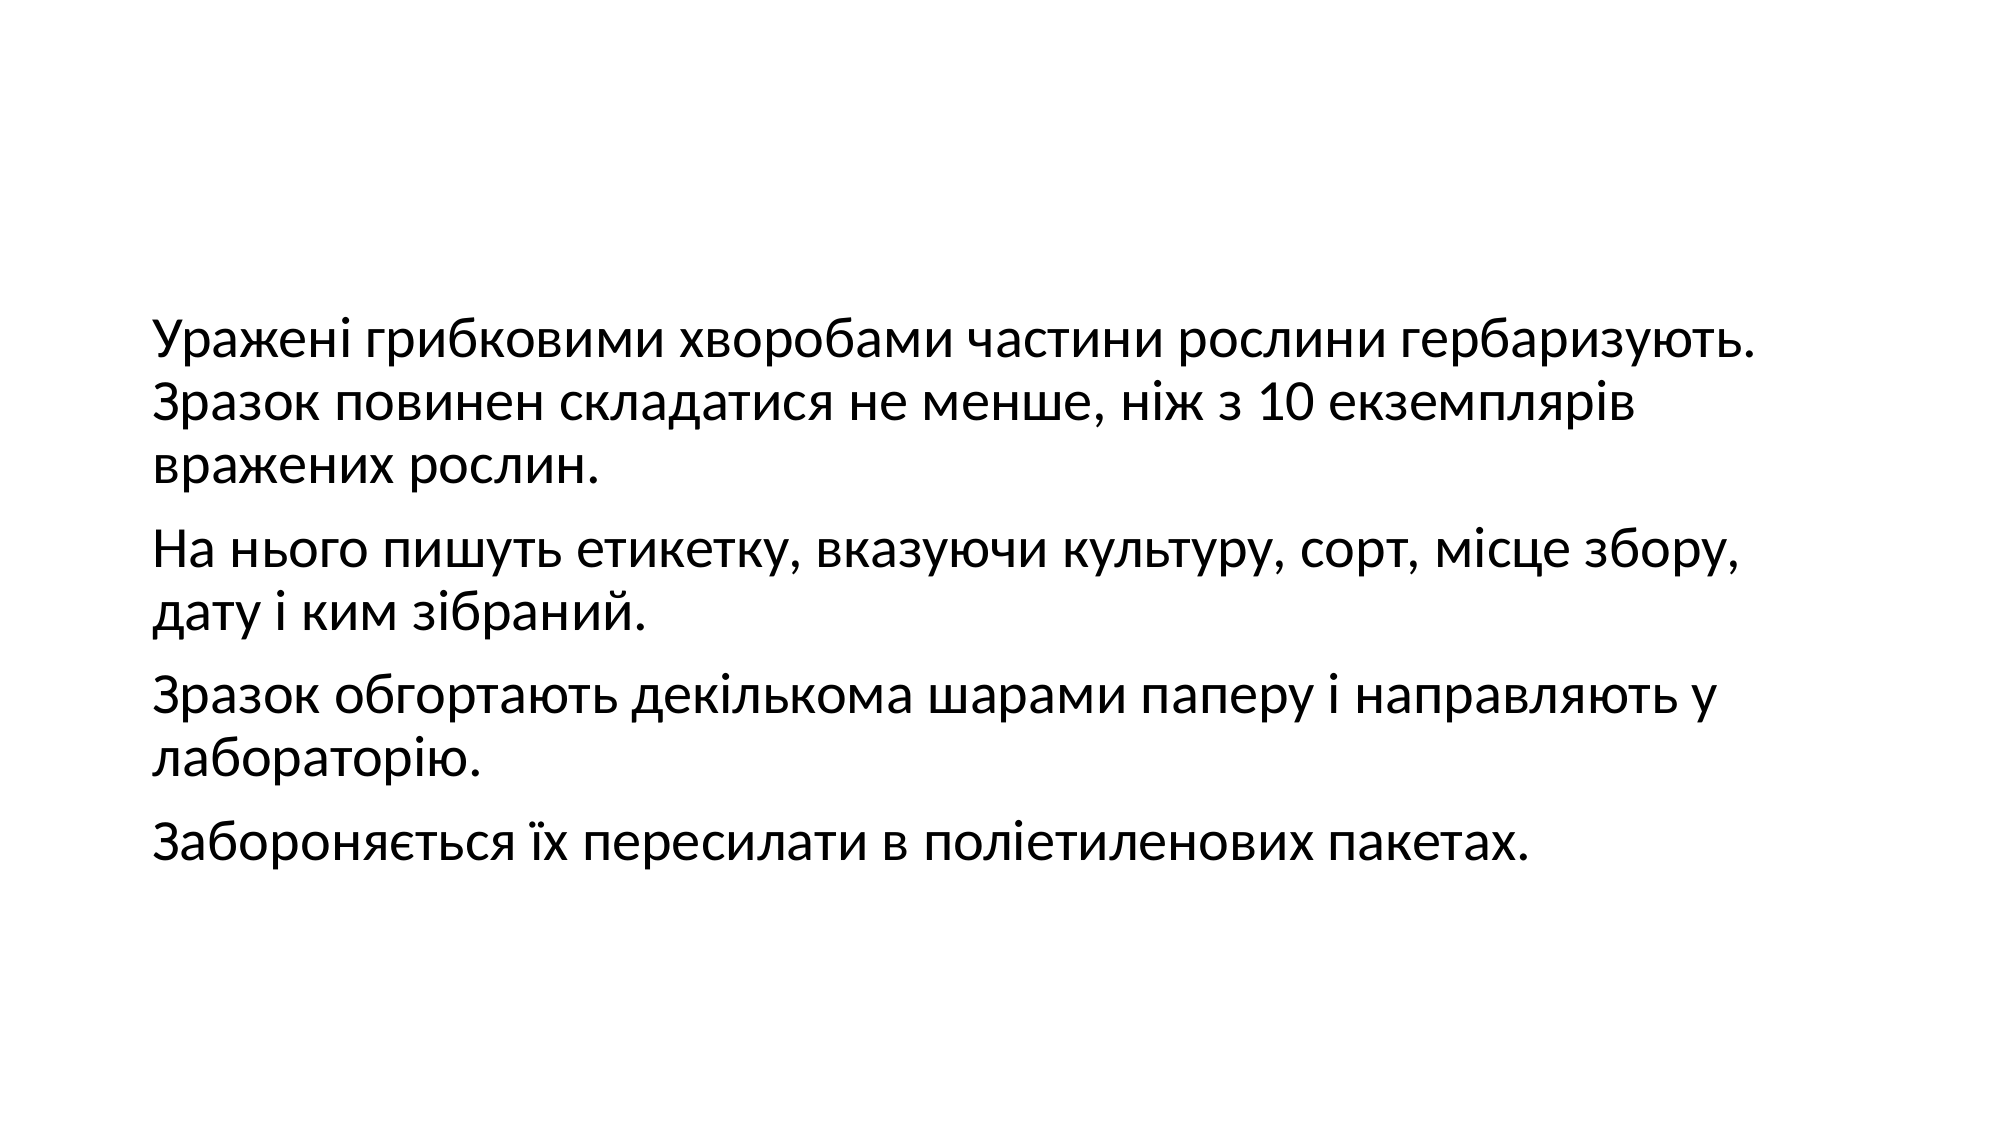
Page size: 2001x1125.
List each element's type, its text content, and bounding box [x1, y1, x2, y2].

list Уражені грибковими хворобами частини рослини гербаризують. Зразок повинен складатися не менше, ніж з 10 екземплярів вражених рослин. На нього пишуть етикетку, вказуючи культуру, сорт, місце збору, дату і ким зібраний. Зразок обгортають декількома шарами паперу і направляють у лабораторію. Забороняється їх пересилати в поліетиленових пакетах. [137, 299, 1863, 1014]
